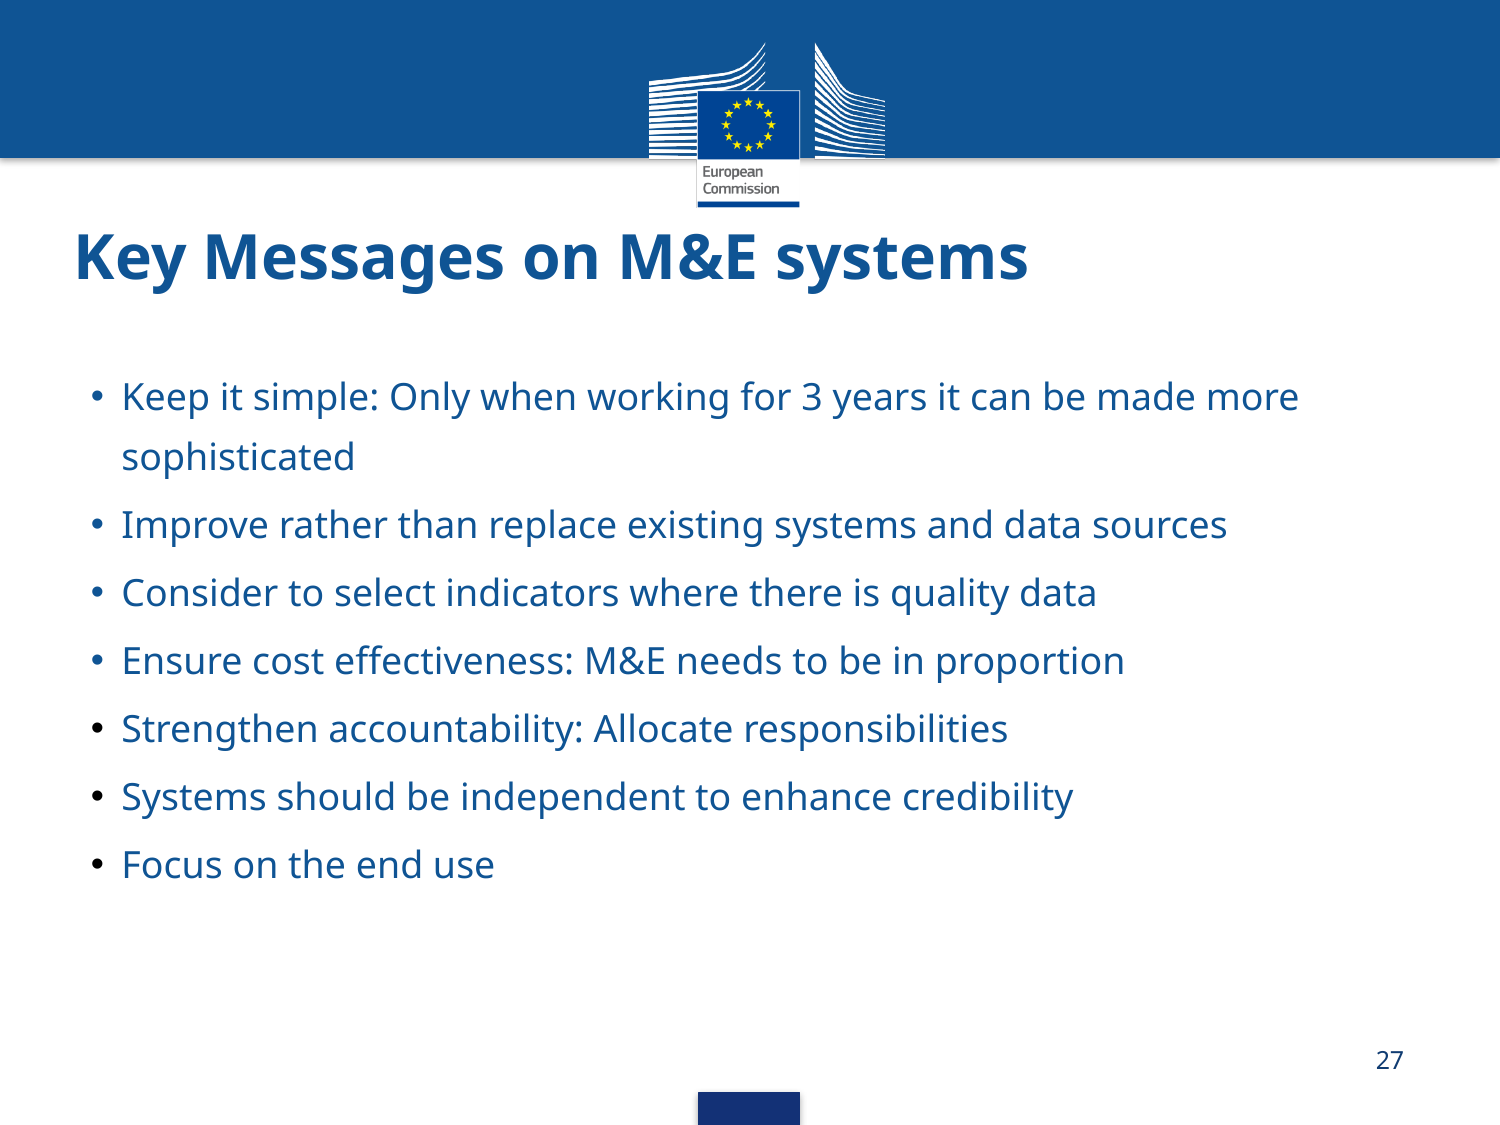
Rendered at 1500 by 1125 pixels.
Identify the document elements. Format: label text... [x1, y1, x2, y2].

title Key Messages on M&E systems [0, 153, 1350, 356]
picture [649, 42, 885, 153]
text_box Keep it simple: Only when working for 3 years it can be made more sophisticated Improve rather than replace existing systems and data sources Consider to select indicators where there is quality data Ensure cost effectiveness: M&E needs to be in proportion Strengthen accountability: Allocate responsibilities Systems should be independent to enhance credibility Focus on the end use [76, 349, 1413, 1043]
